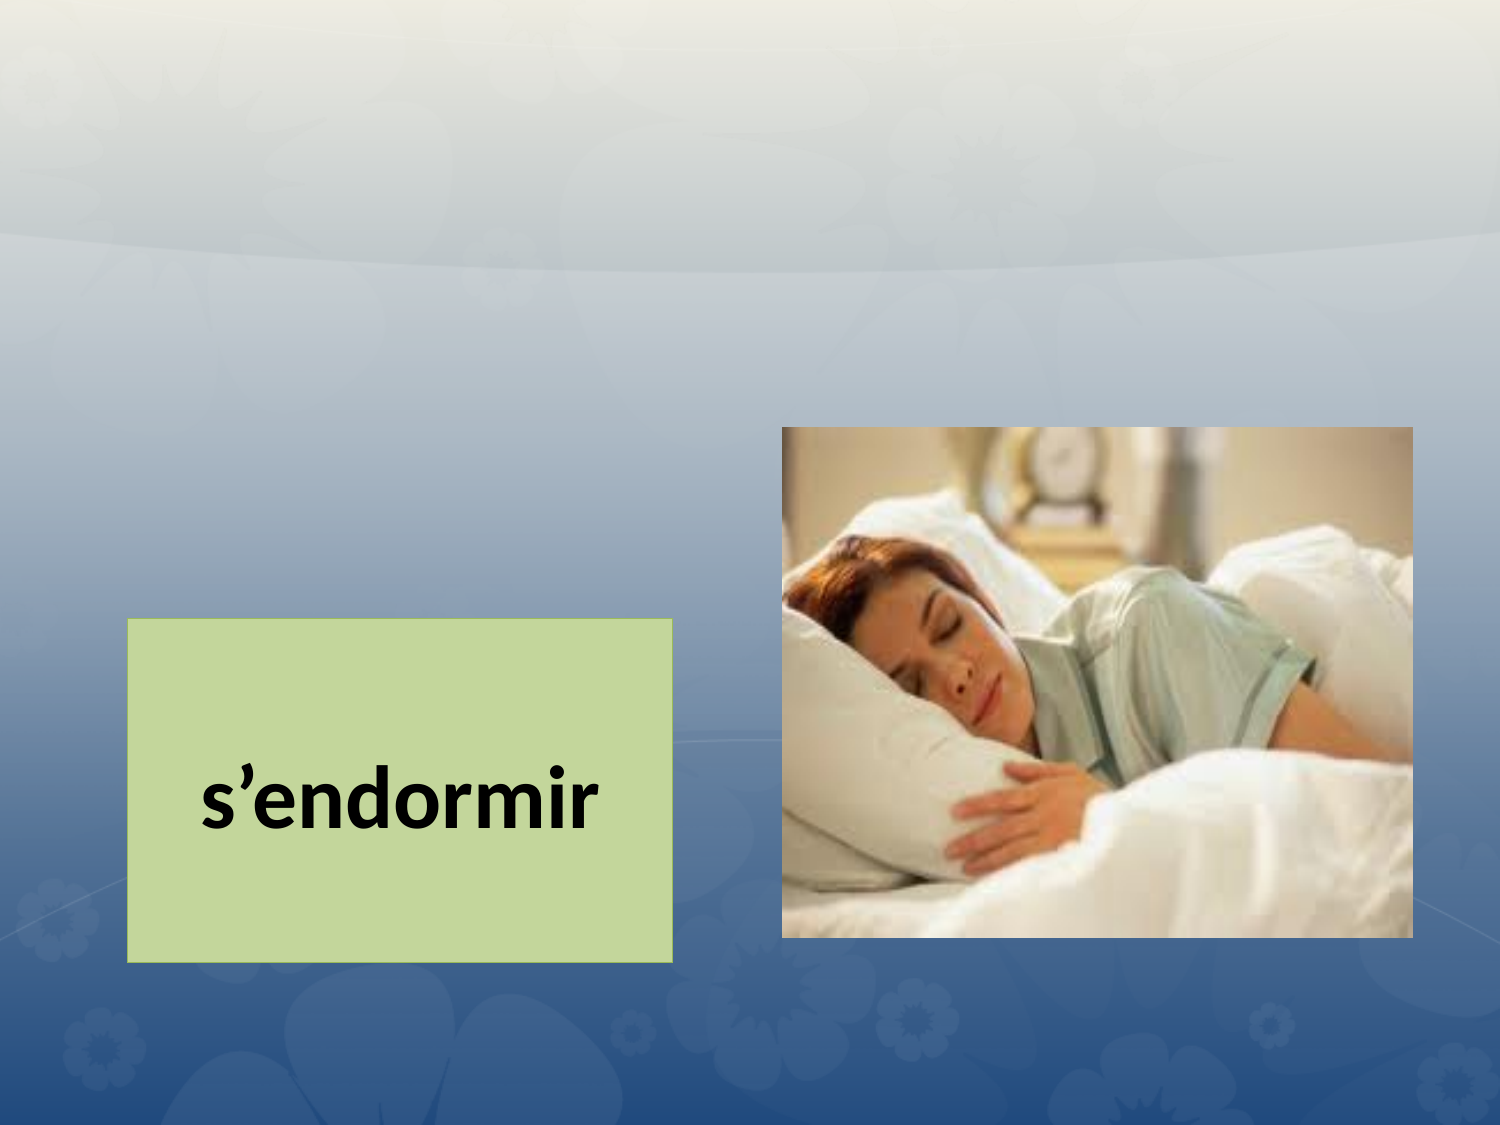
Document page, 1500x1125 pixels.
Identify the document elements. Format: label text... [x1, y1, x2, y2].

picture [0, 0, 1500, 1125]
subtitle s’endormir [127, 618, 673, 963]
